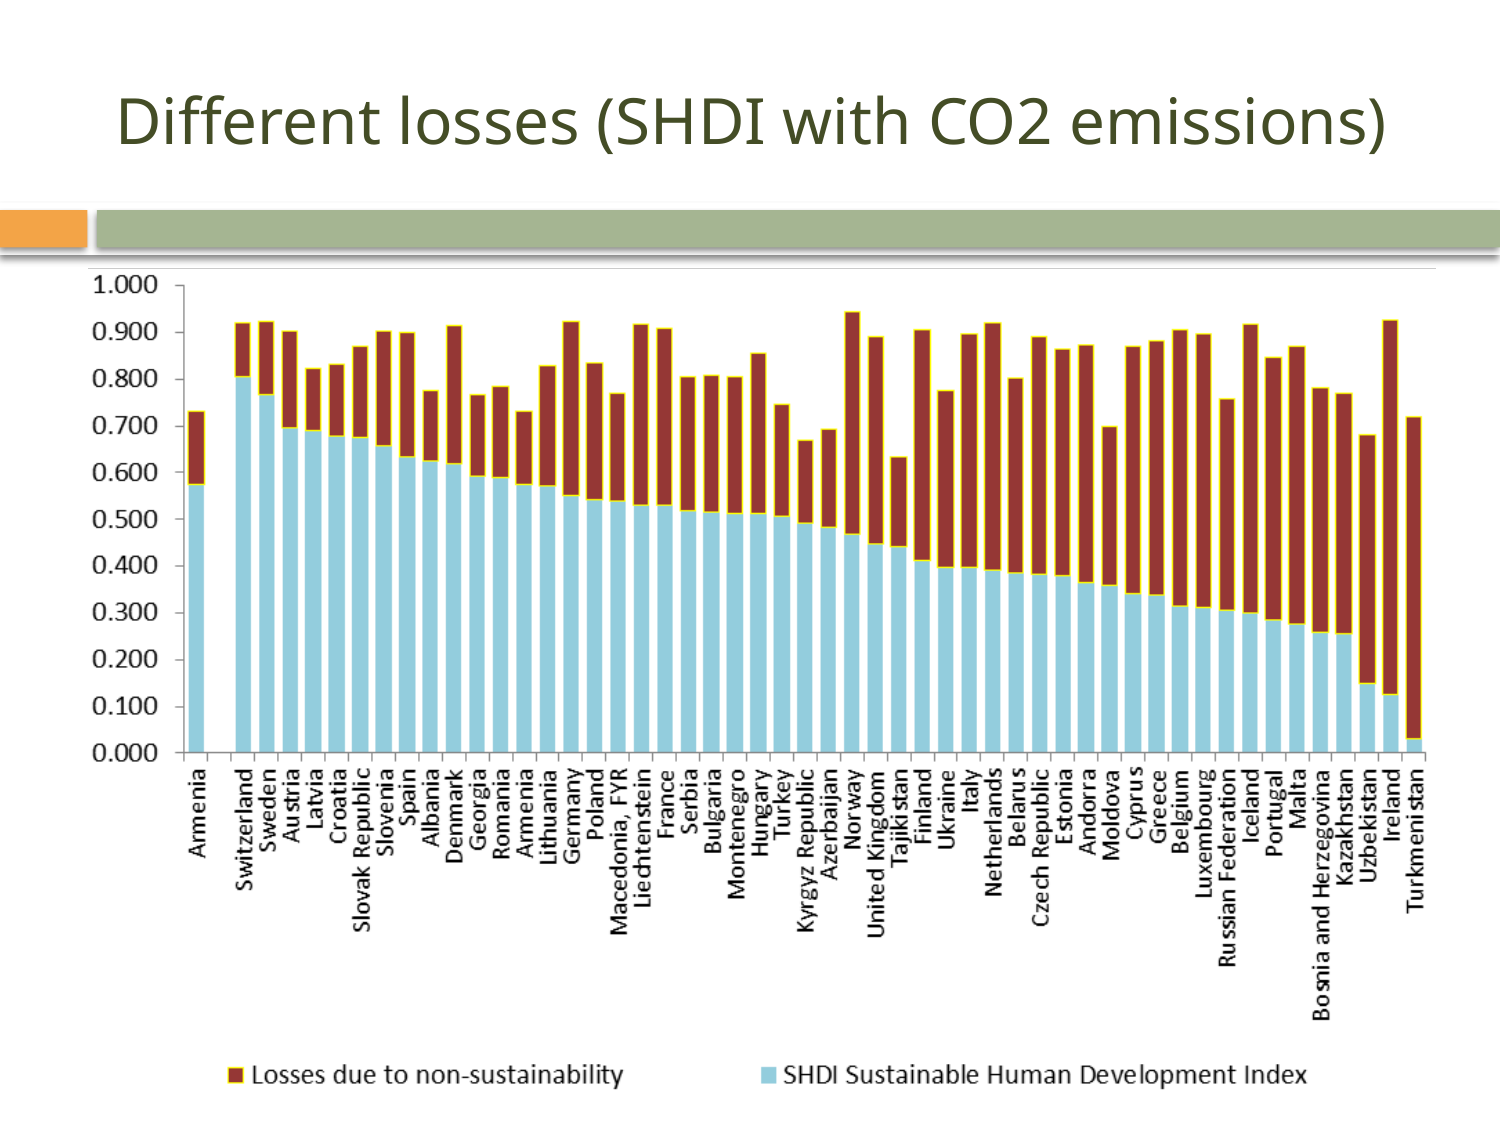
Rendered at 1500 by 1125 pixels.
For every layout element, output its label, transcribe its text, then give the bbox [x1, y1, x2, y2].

title Different losses (SHDI with CO2 emissions) [100, 37, 1471, 200]
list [88, 266, 1436, 1110]
